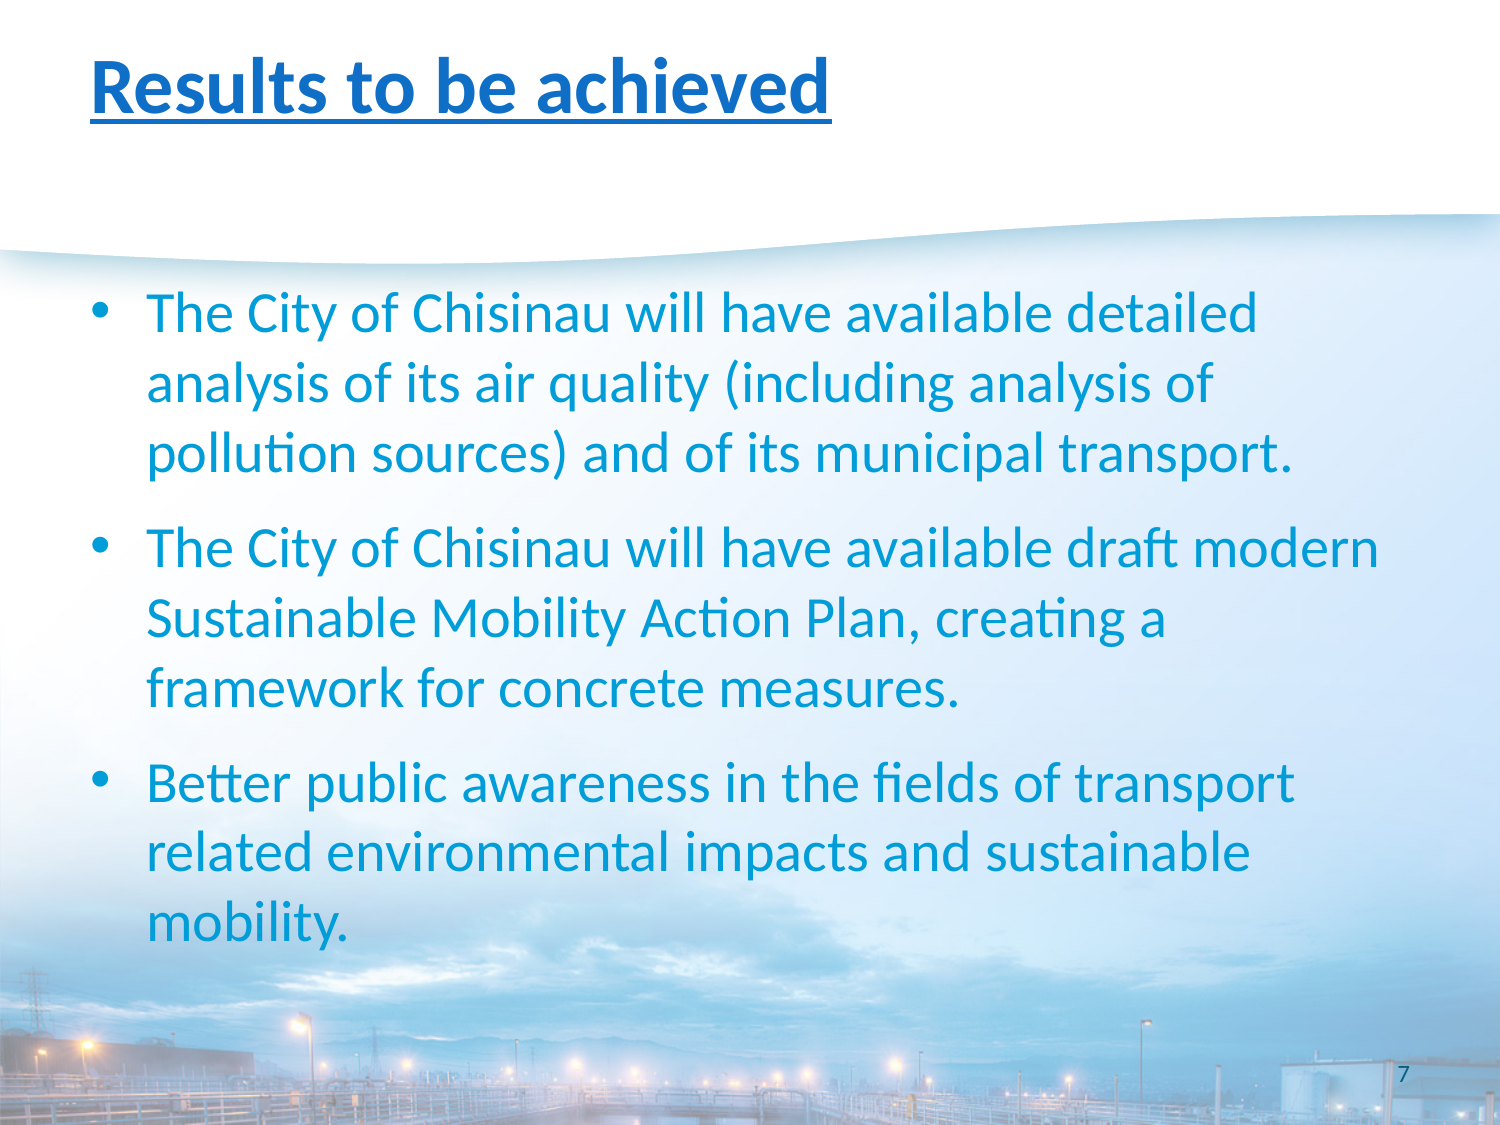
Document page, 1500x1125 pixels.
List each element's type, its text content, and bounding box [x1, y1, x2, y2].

list The City of Chisinau will have available detailed analysis of its air quality (including analysis of pollution sources) and of its municipal transport. The City of Chisinau will have available draft modern Sustainable Mobility Action Plan, creating a framework for concrete measures. Better public awareness in the fields of transport related environmental impacts and sustainable mobility. [75, 267, 1425, 1047]
title Results to be achieved [75, 45, 1483, 233]
picture [0, 215, 1500, 1125]
slide_number 7 [1074, 1042, 1425, 1103]
